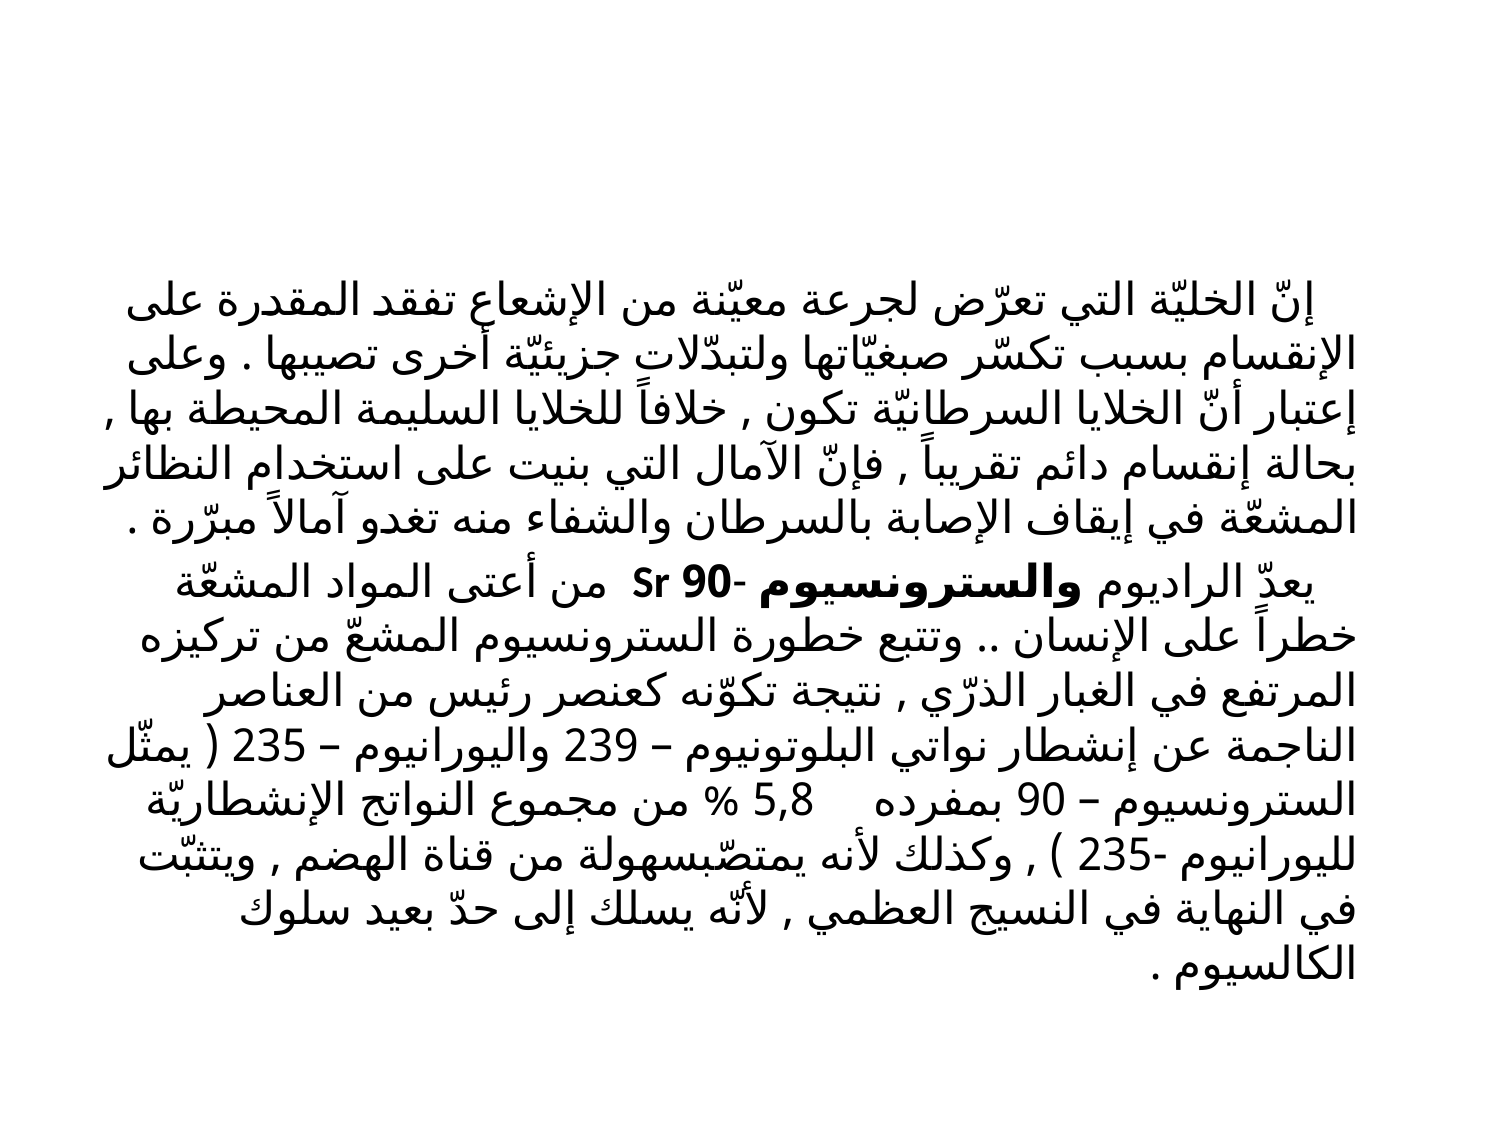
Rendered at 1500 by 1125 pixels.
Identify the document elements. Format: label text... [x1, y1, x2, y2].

list إنّ الخليّة التي تعرّض لجرعة معيّنة من الإشعاع تفقد المقدرة على الإنقسام بسبب تكسّر صبغيّاتها ولتبدّلات جزيئيّة أخرى تصيبها . وعلى إعتبار أنّ الخلايا السرطانيّة تكون , خلافاً للخلايا السليمة المحيطة بها , بحالة إنقسام دائم تقريباً , فإنّ الآمال التي بنيت على استخدام النظائر المشعّة في إيقاف الإصابة بالسرطان والشفاء منه تغدو آمالاً مبرّرة . يعدّ الراديوم والسترونسيوم -90 Sr من أعتى المواد المشعّة خطراً على الإنسان .. وتتبع خطورة السترونسيوم المشعّ من تركيزه المرتفع في الغبار الذرّي , نتيجة تكوّنه كعنصر رئيس من العناصر الناجمة عن إنشطار نواتي البلوتونيوم – 239 واليورانيوم – 235 ( يمثّل السترونسيوم – 90 بمفرده 5,8 % من مجموع النواتج الإنشطاريّة لليورانيوم -235 ) , وكذلك لأنه يمتصّبسهولة من قناة الهضم , ويتثبّت في النهاية في النسيج العظمي , لأنّه يسلك إلى حدّ بعيد سلوك الكالسيوم . [75, 262, 1425, 1005]
